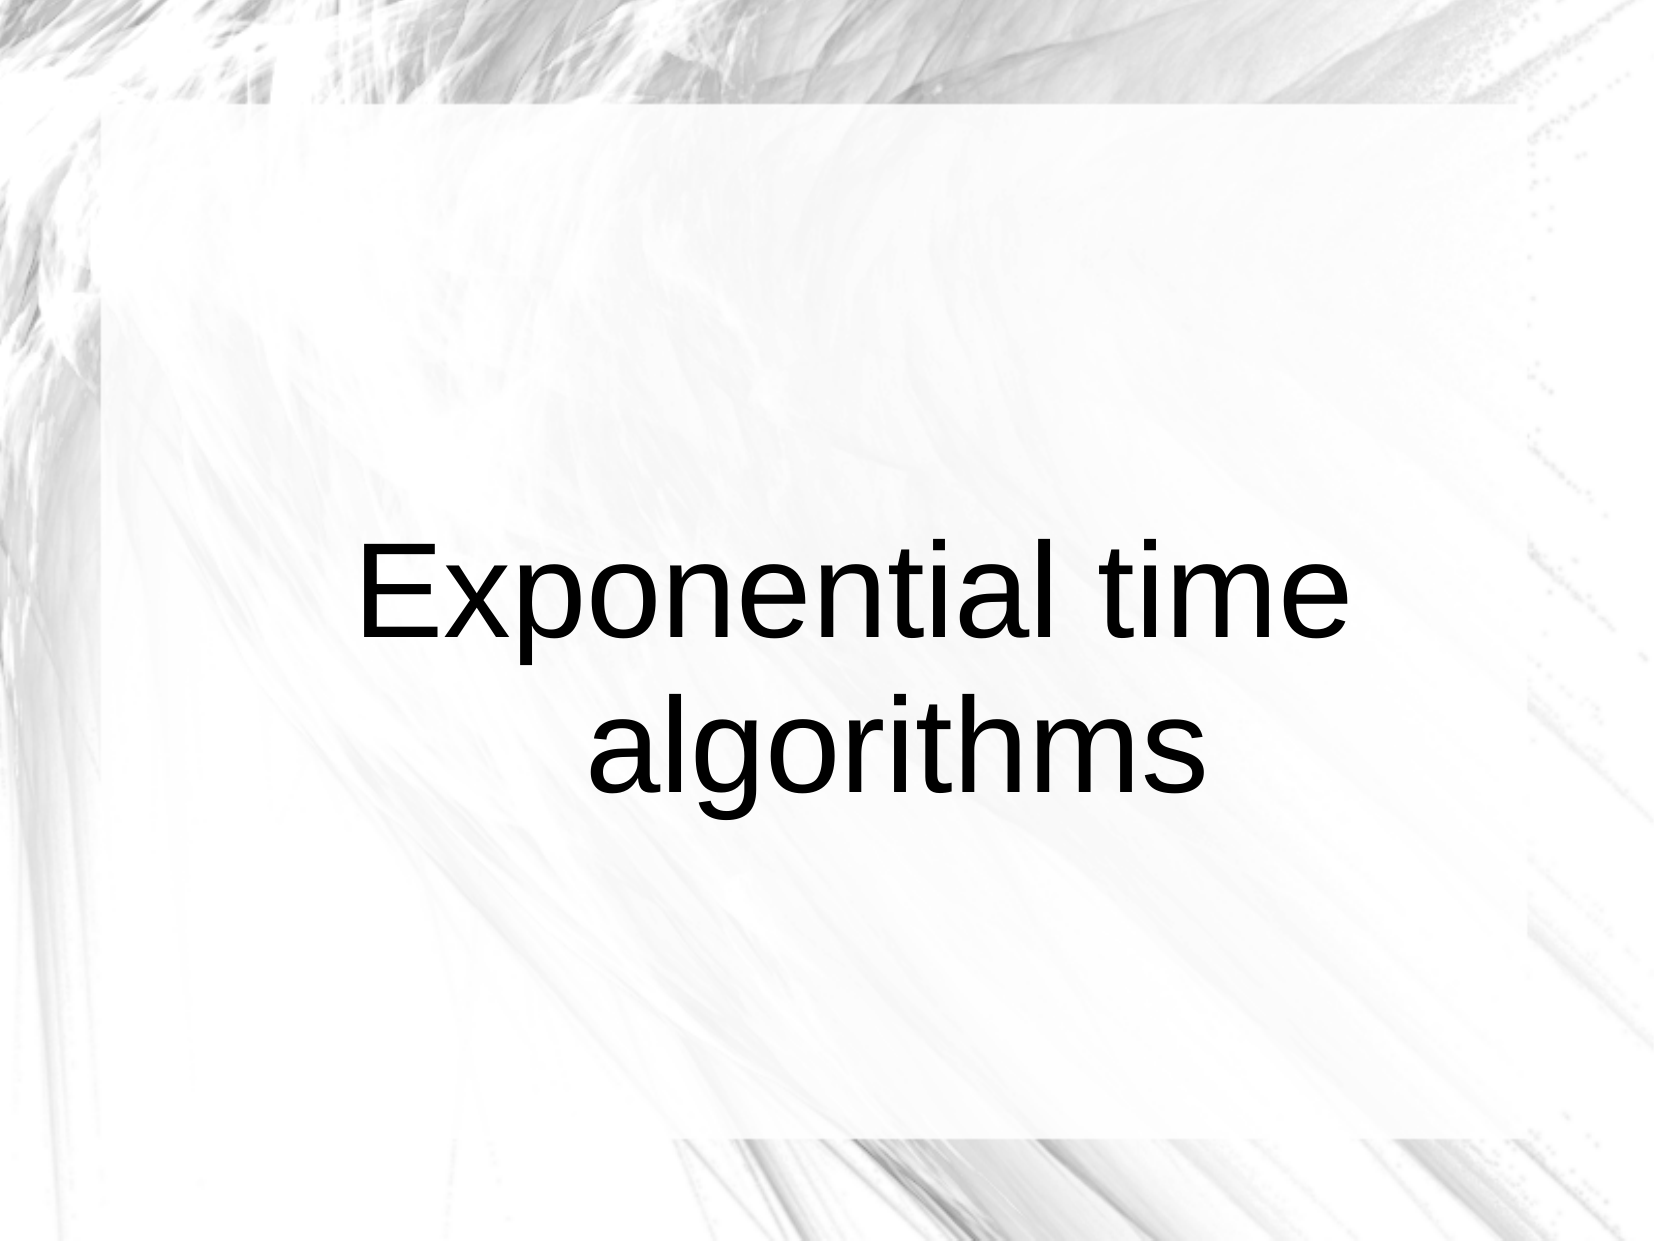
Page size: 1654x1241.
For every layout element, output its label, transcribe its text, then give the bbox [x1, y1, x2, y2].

list Exponential time algorithms [118, 319, 1571, 1109]
picture [0, 0, 1654, 1241]
